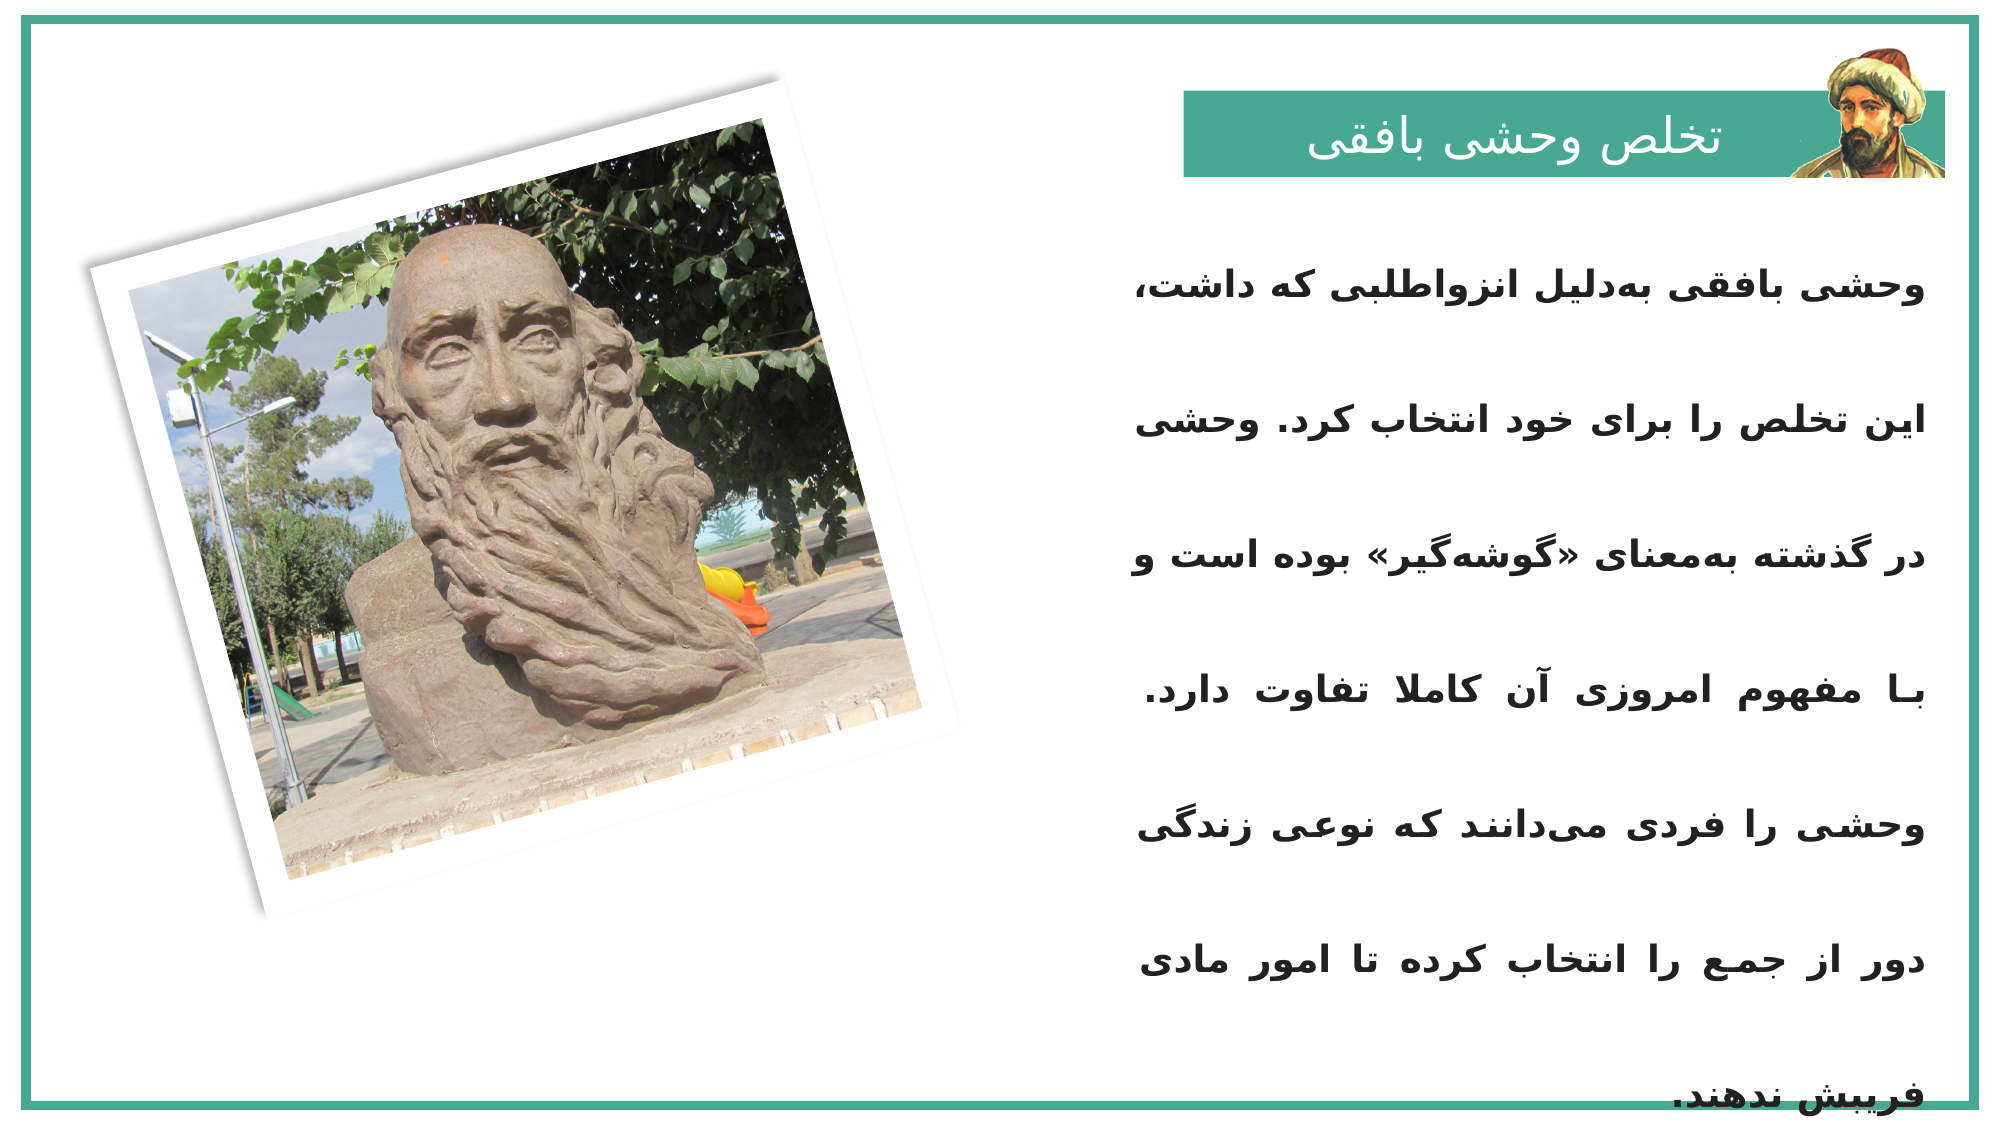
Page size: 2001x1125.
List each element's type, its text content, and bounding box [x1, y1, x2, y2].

text_box تخلص وحشی بافقی [1181, 96, 1848, 162]
picture [1784, 7, 1945, 178]
text_box وحشی بافقی به‌دلیل انزوا‌طلبی که داشت، این تخلص را برای خود انتخاب کرد. وحشی در گذشته به‌معنای «گوشه‌گیر» بوده است و با مفهوم امروزی آن کاملا تفاوت دارد. وحشی را فردی می‌دانند که نوعی زندگی دور از جمع را انتخاب کرده تا امور مادی فریبش ندهند. [1117, 162, 1942, 1122]
picture [196, 193, 854, 806]
